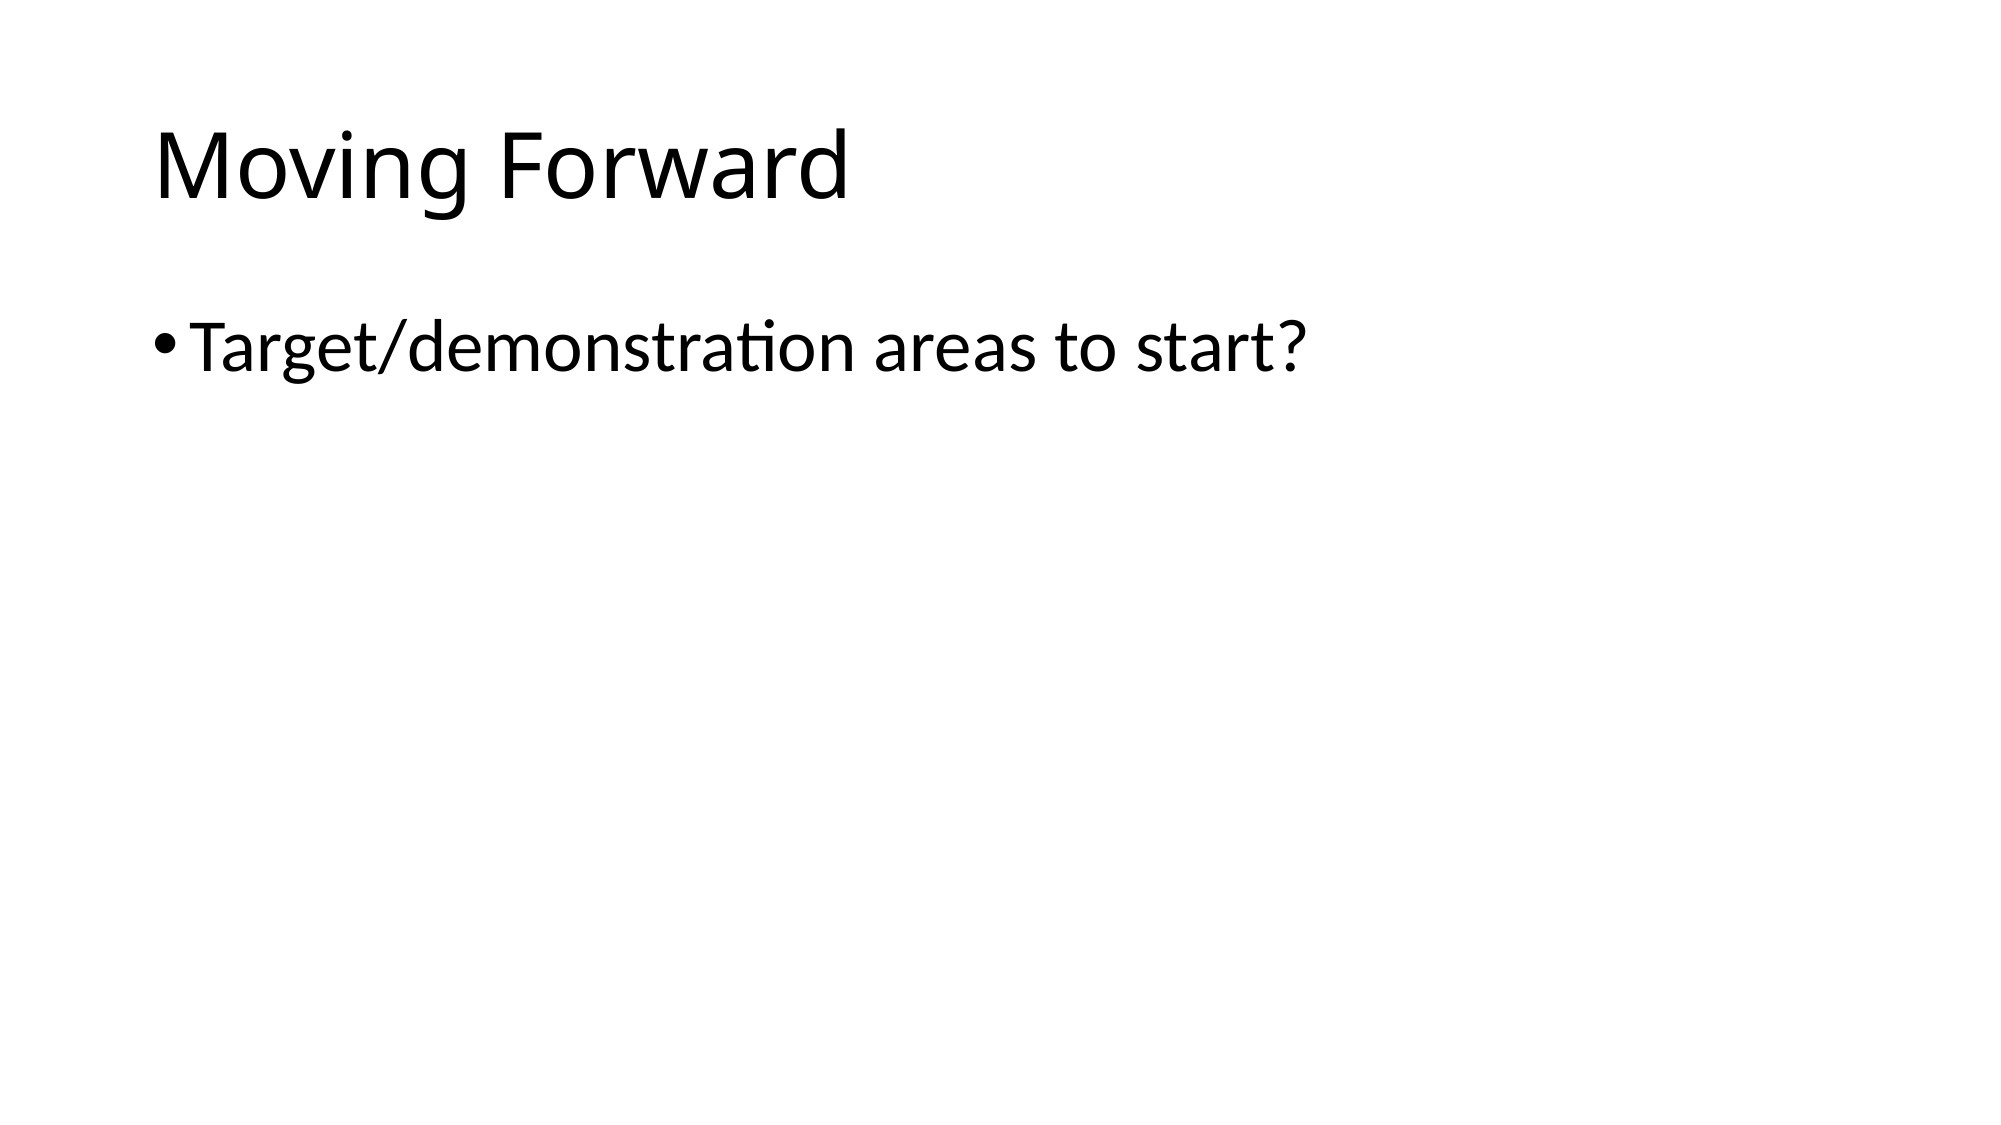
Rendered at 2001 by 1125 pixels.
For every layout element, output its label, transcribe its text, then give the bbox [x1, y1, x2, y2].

title Moving Forward [137, 59, 1863, 278]
list Target/demonstration areas to start? [137, 299, 1863, 1014]
